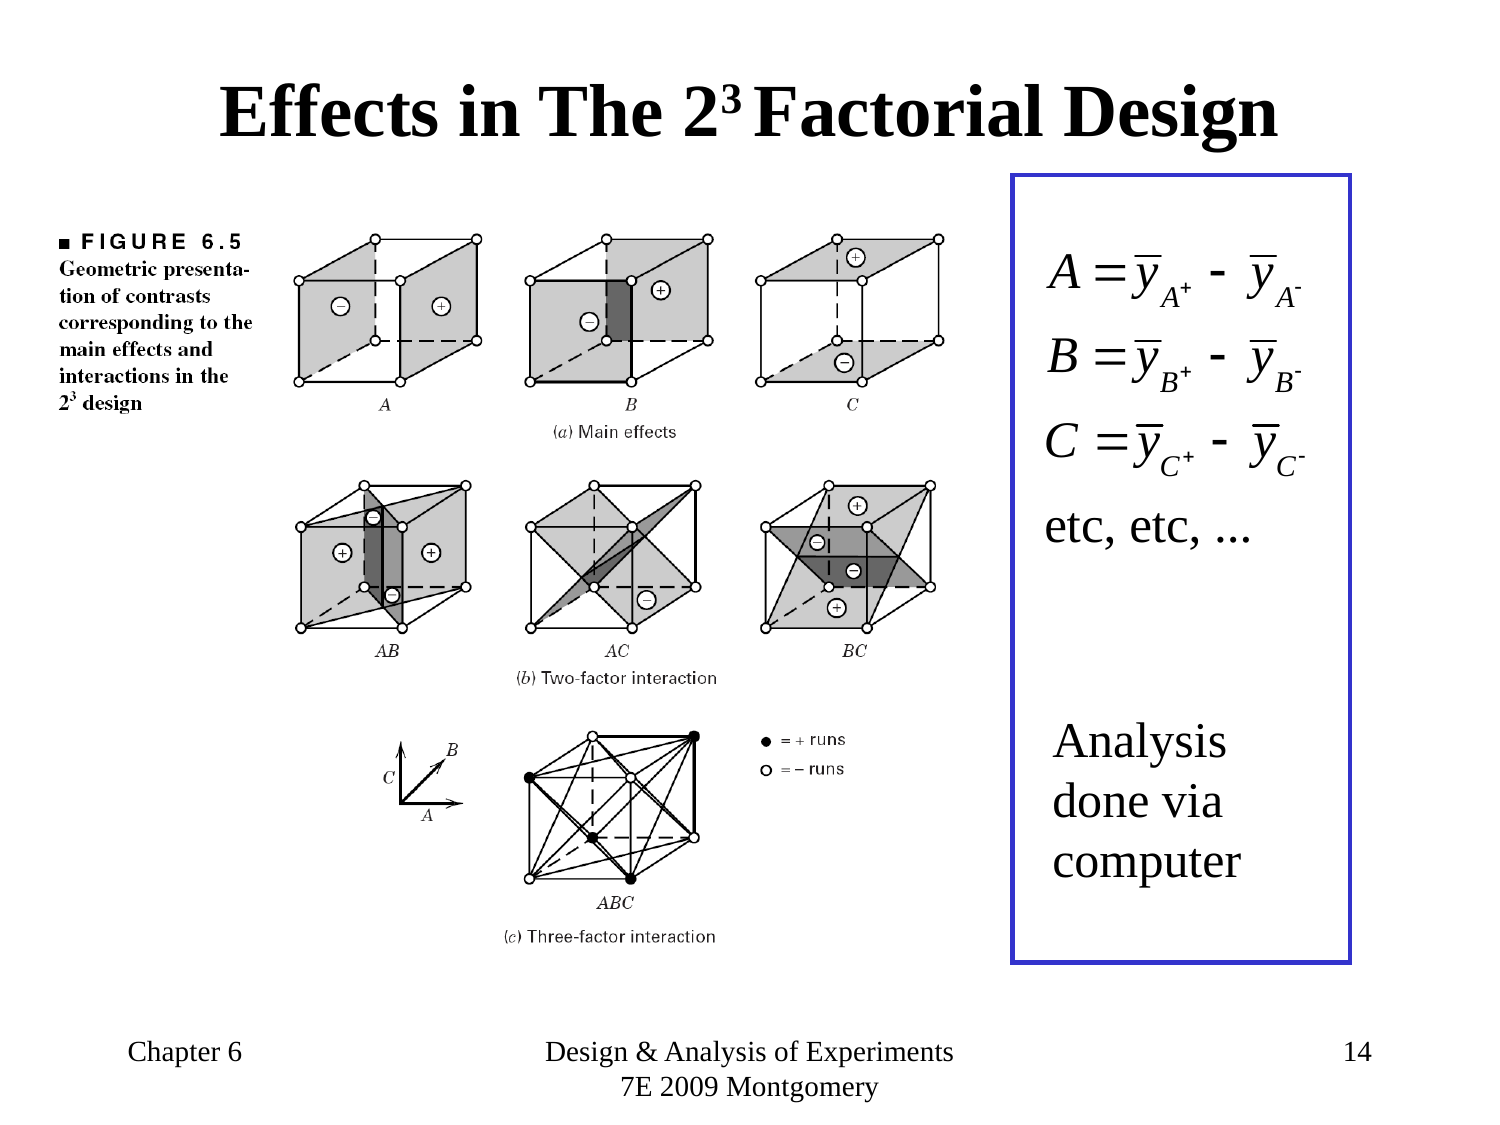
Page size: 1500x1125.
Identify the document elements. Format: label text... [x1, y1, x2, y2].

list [1037, 237, 1329, 563]
text_box [1012, 174, 1350, 963]
title Effects in The 23 Factorial Design [112, 12, 1388, 201]
slide_number 14 [1074, 1024, 1388, 1101]
text_box Analysis done via computer [1037, 699, 1313, 895]
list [37, 212, 976, 947]
footer Design & Analysis of Experiments 7E 2009 Montgomery [512, 1024, 988, 1101]
slide_number Chapter 6 [112, 1024, 426, 1101]
